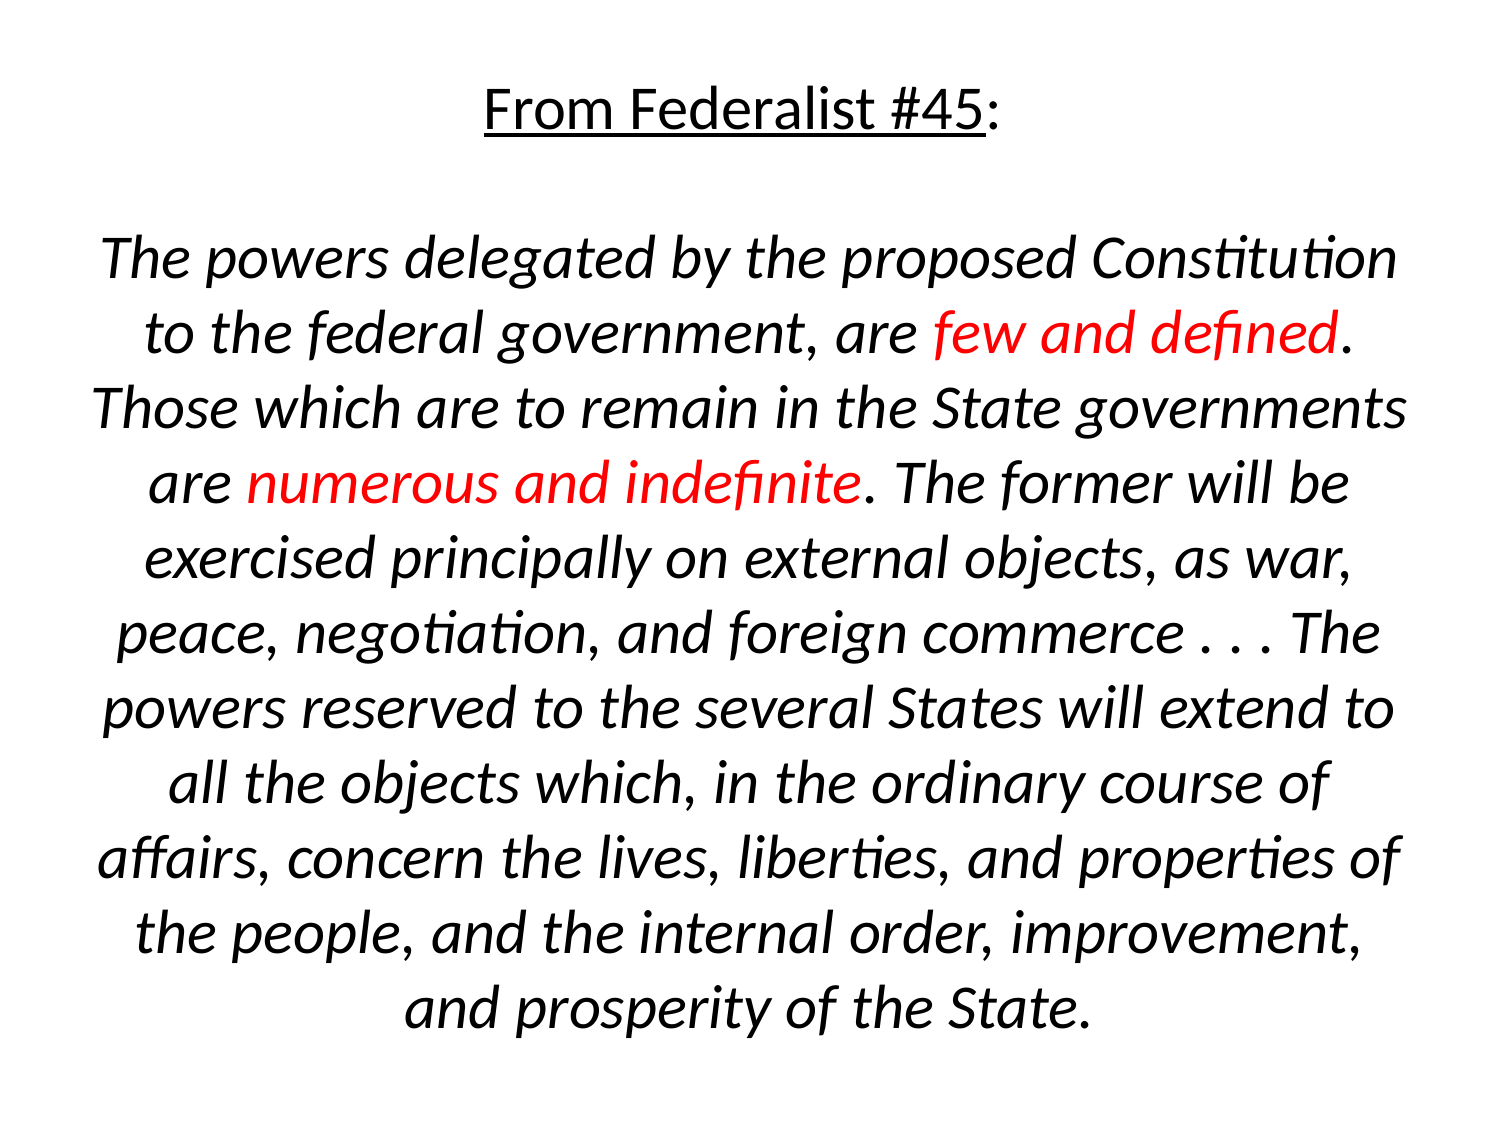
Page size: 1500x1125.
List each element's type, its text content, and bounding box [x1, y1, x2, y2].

title From Federalist #45: The powers delegated by the proposed Constitution to the federal government, are few and defined. Those which are to remain in the State governments are numerous and indefinite. The former will be exercised principally on external objects, as war, peace, negotiation, and foreign commerce . . . The powers reserved to the several States will extend to all the objects which, in the ordinary course of affairs, concern the lives, liberties, and properties of the people, and the internal order, improvement, and prosperity of the State. [74, 44, 1426, 1063]
